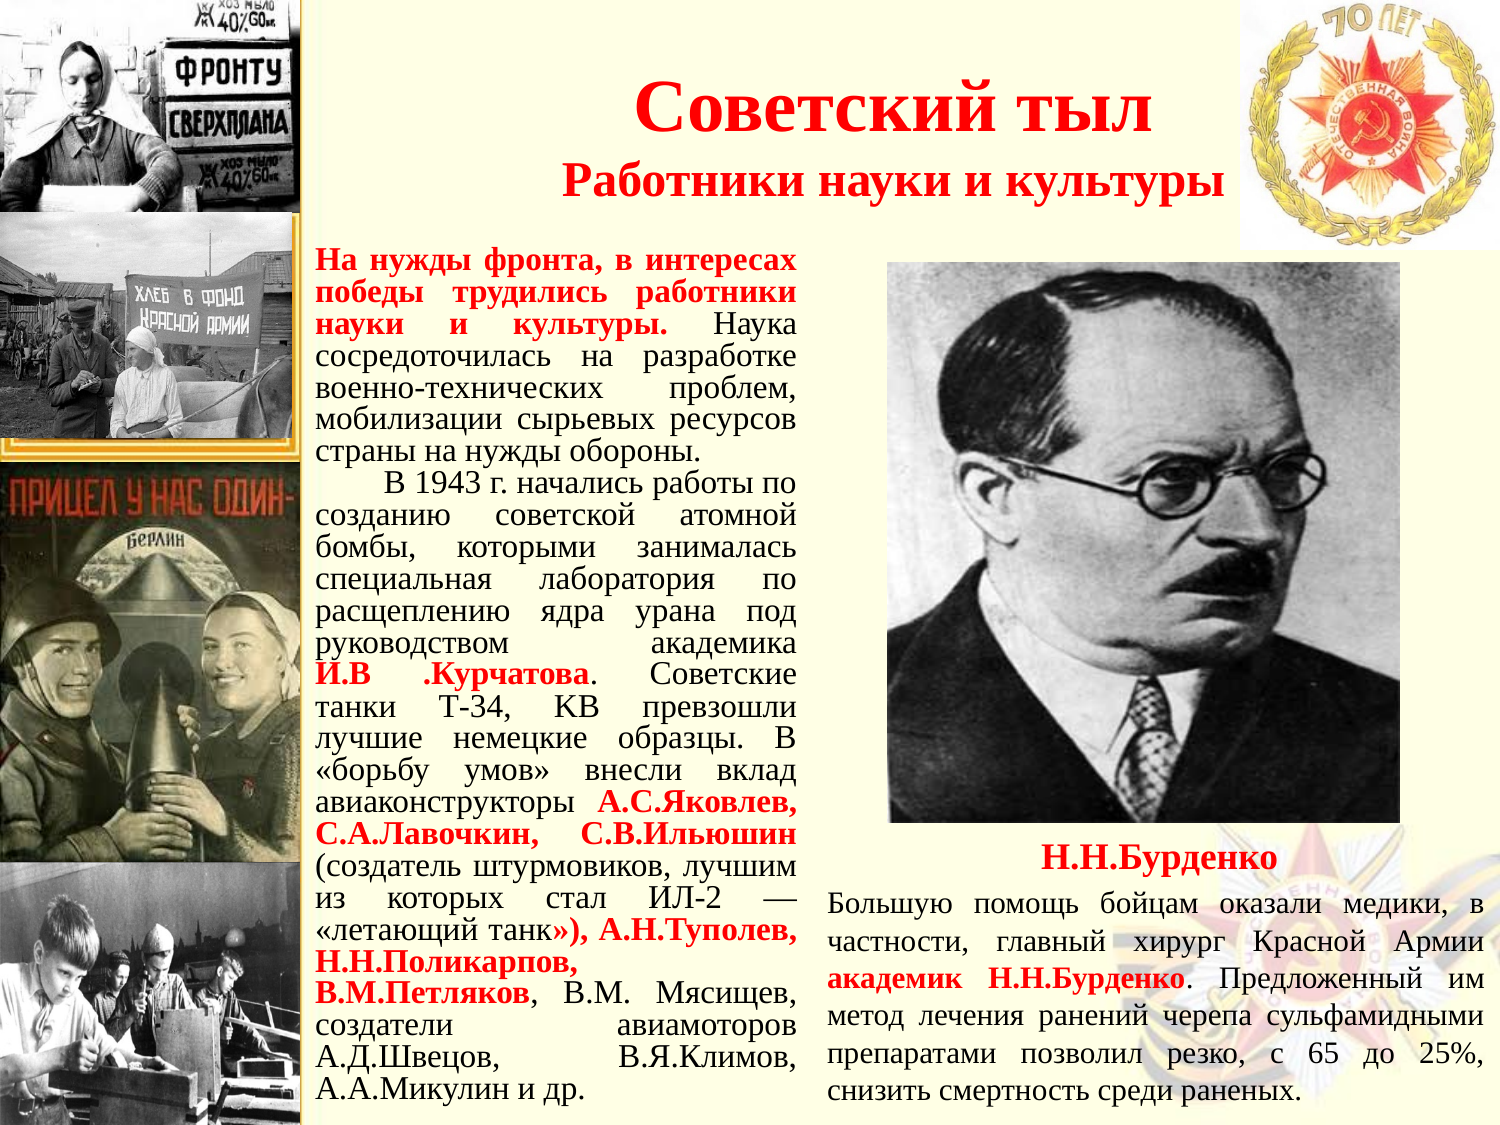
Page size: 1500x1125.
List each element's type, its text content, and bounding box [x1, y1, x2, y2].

text_box Большую помощь бойцам оказали медики, в частности, главный хирург Красной Армии академик Н.Н.Бурденко. Предложенный им метод лечения ранений черепа сульфамидными препаратами позволил резко, с 65 до 25%, снизить смертность среди раненых. [812, 874, 1500, 1115]
text_box Н.Н.Бурденко [1026, 831, 1294, 885]
text_box На нужды фронта, в интересах победы трудились работники науки и культуры. Наука сосредоточилась на разработке военно-технических проблем, мобилизации сырьевых ресурсов страны на нужды обороны. В 1943 г. начались работы по созданию советской атомной бомбы, которыми занималась специальная лаборатория по расщеплению ядра урана под руководством академика И.В .Курчатова. Советские танки Т-34, KB превзошли лучшие немецкие образцы. В «борьбу умов» внесли вклад авиаконструкторы А.С.Яковлев, С.А.Лавочкин, С.В.Ильюшин (создатель штурмовиков, лучшим из которых стал ИЛ-2 — «летающий танк»), А.Н.Туполев, Н.Н.Поликарпов, В.М.Петляков, В.М. Мясищев, создатели авиамоторов А.Д.Швецов, В.Я.Климов, А.А.Микулин и др. [302, 237, 813, 1100]
title Советский тыл Работники науки и культуры [337, 37, 1234, 226]
picture [0, 0, 1500, 1125]
